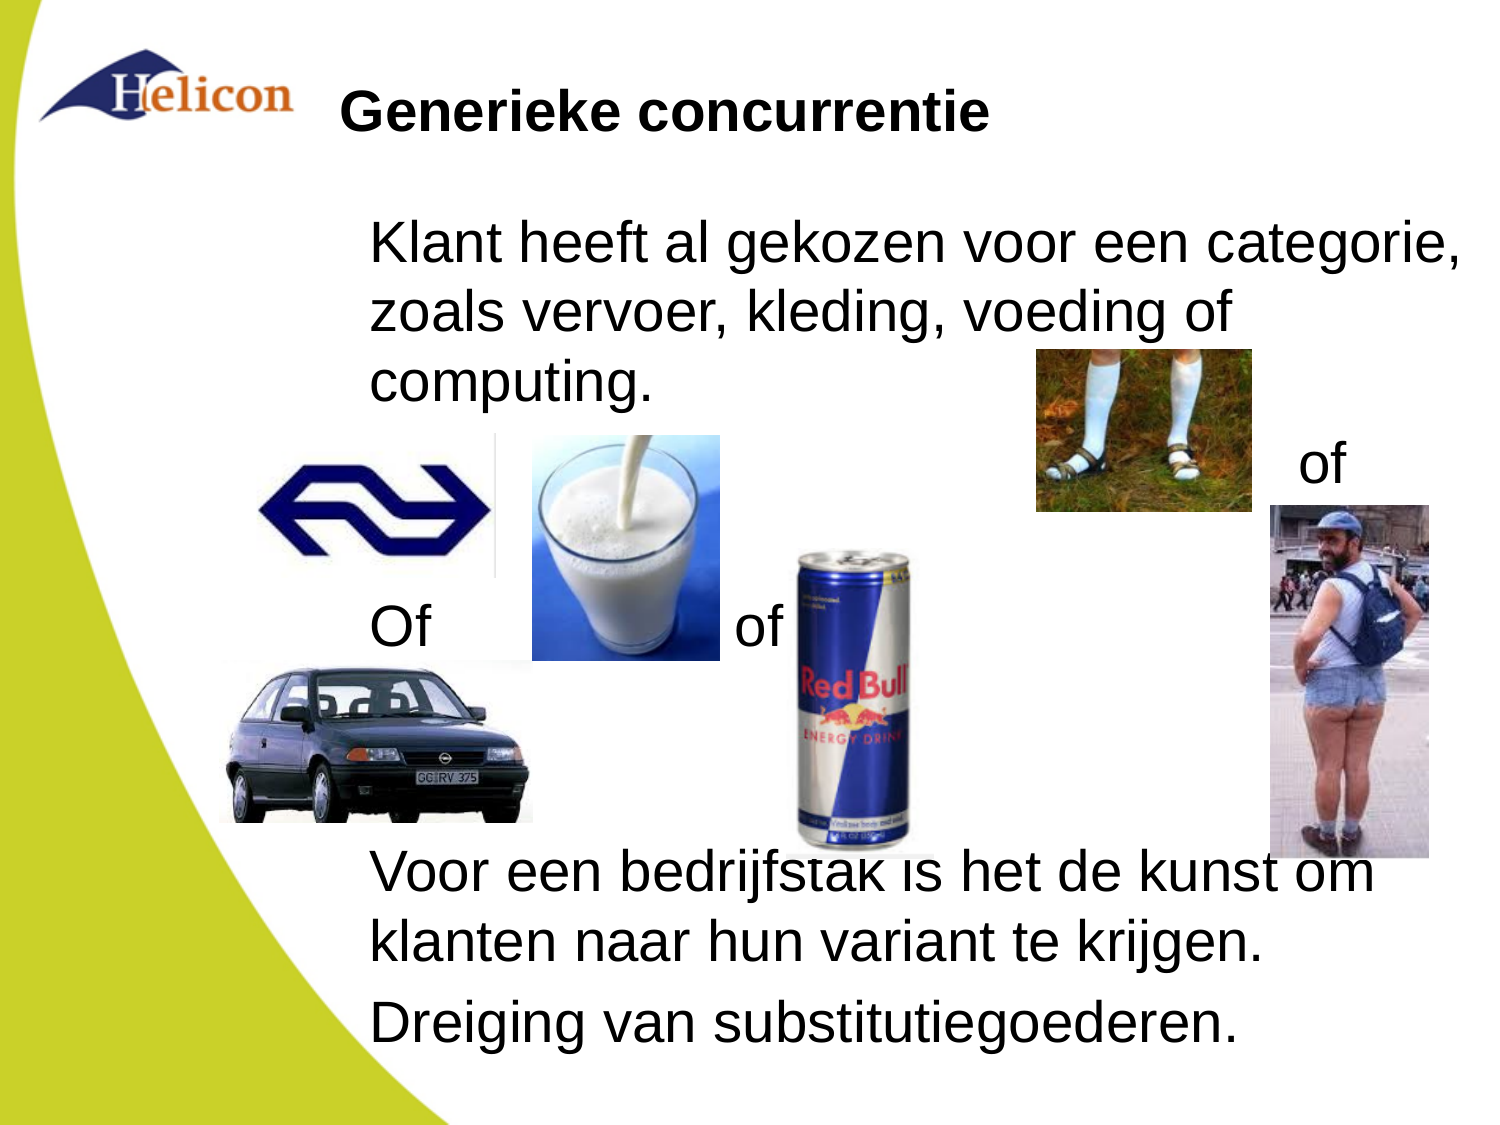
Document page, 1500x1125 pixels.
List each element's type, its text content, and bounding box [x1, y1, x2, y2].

list Klant heeft al gekozen voor een categorie, zoals vervoer, kleding, voeding of computing. of Of of Voor een bedrijfstak is het de kunst om klanten naar hun variant te krijgen. Dreiging van substitutiegoederen. [354, 196, 1491, 1083]
title Generieke concurrentie [324, 54, 1415, 161]
picture [0, 0, 1500, 1125]
